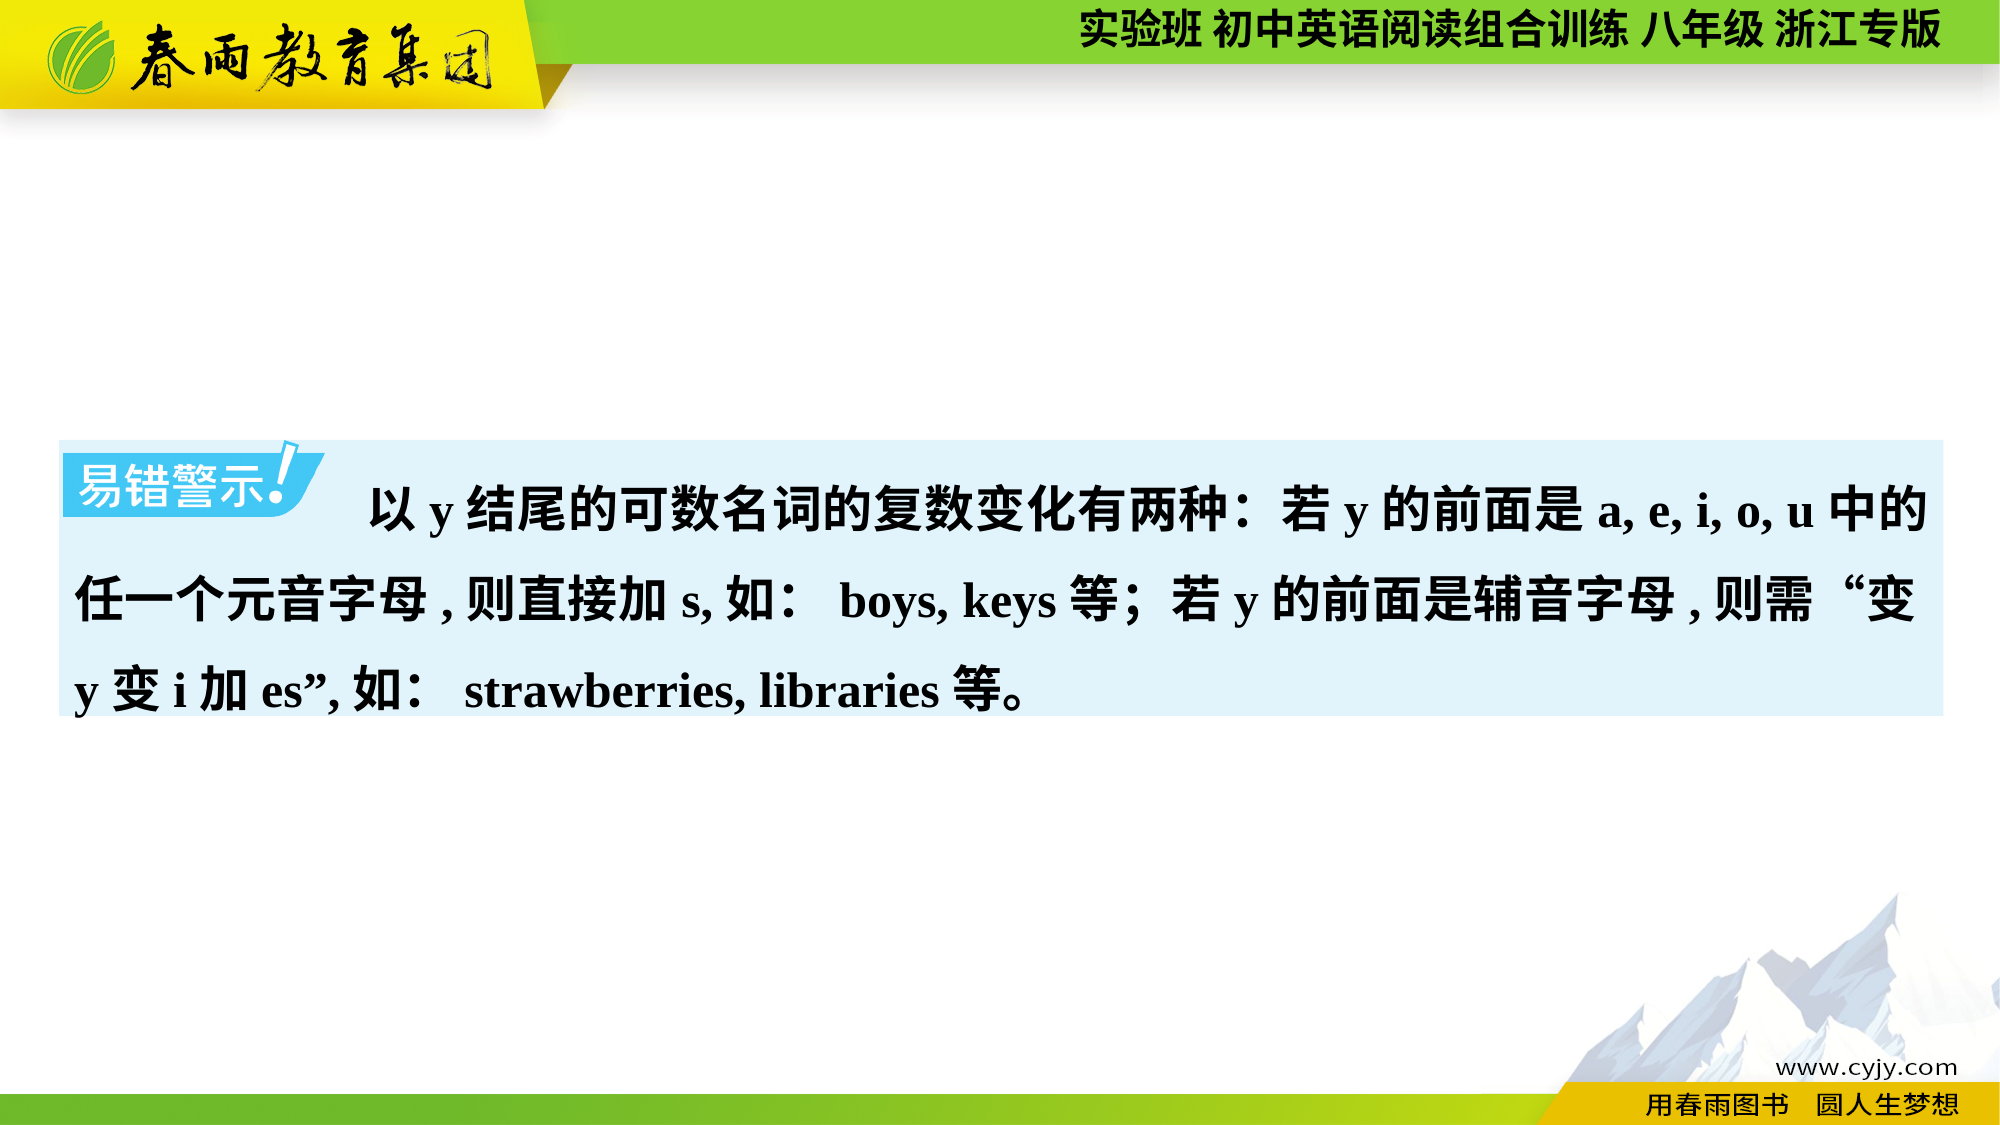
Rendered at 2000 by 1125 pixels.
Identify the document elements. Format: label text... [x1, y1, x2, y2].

picture [0, 0, 2000, 1125]
list 以y结尾的可数名词的复数变化有两种：若y的前面是a, e, i, o, u中的任一个元音字母,则直接加s,如：boys, keys等；若y的前面是辅音字母,则需“变y变i加es”,如：strawberries, libraries等。 [59, 439, 1944, 716]
